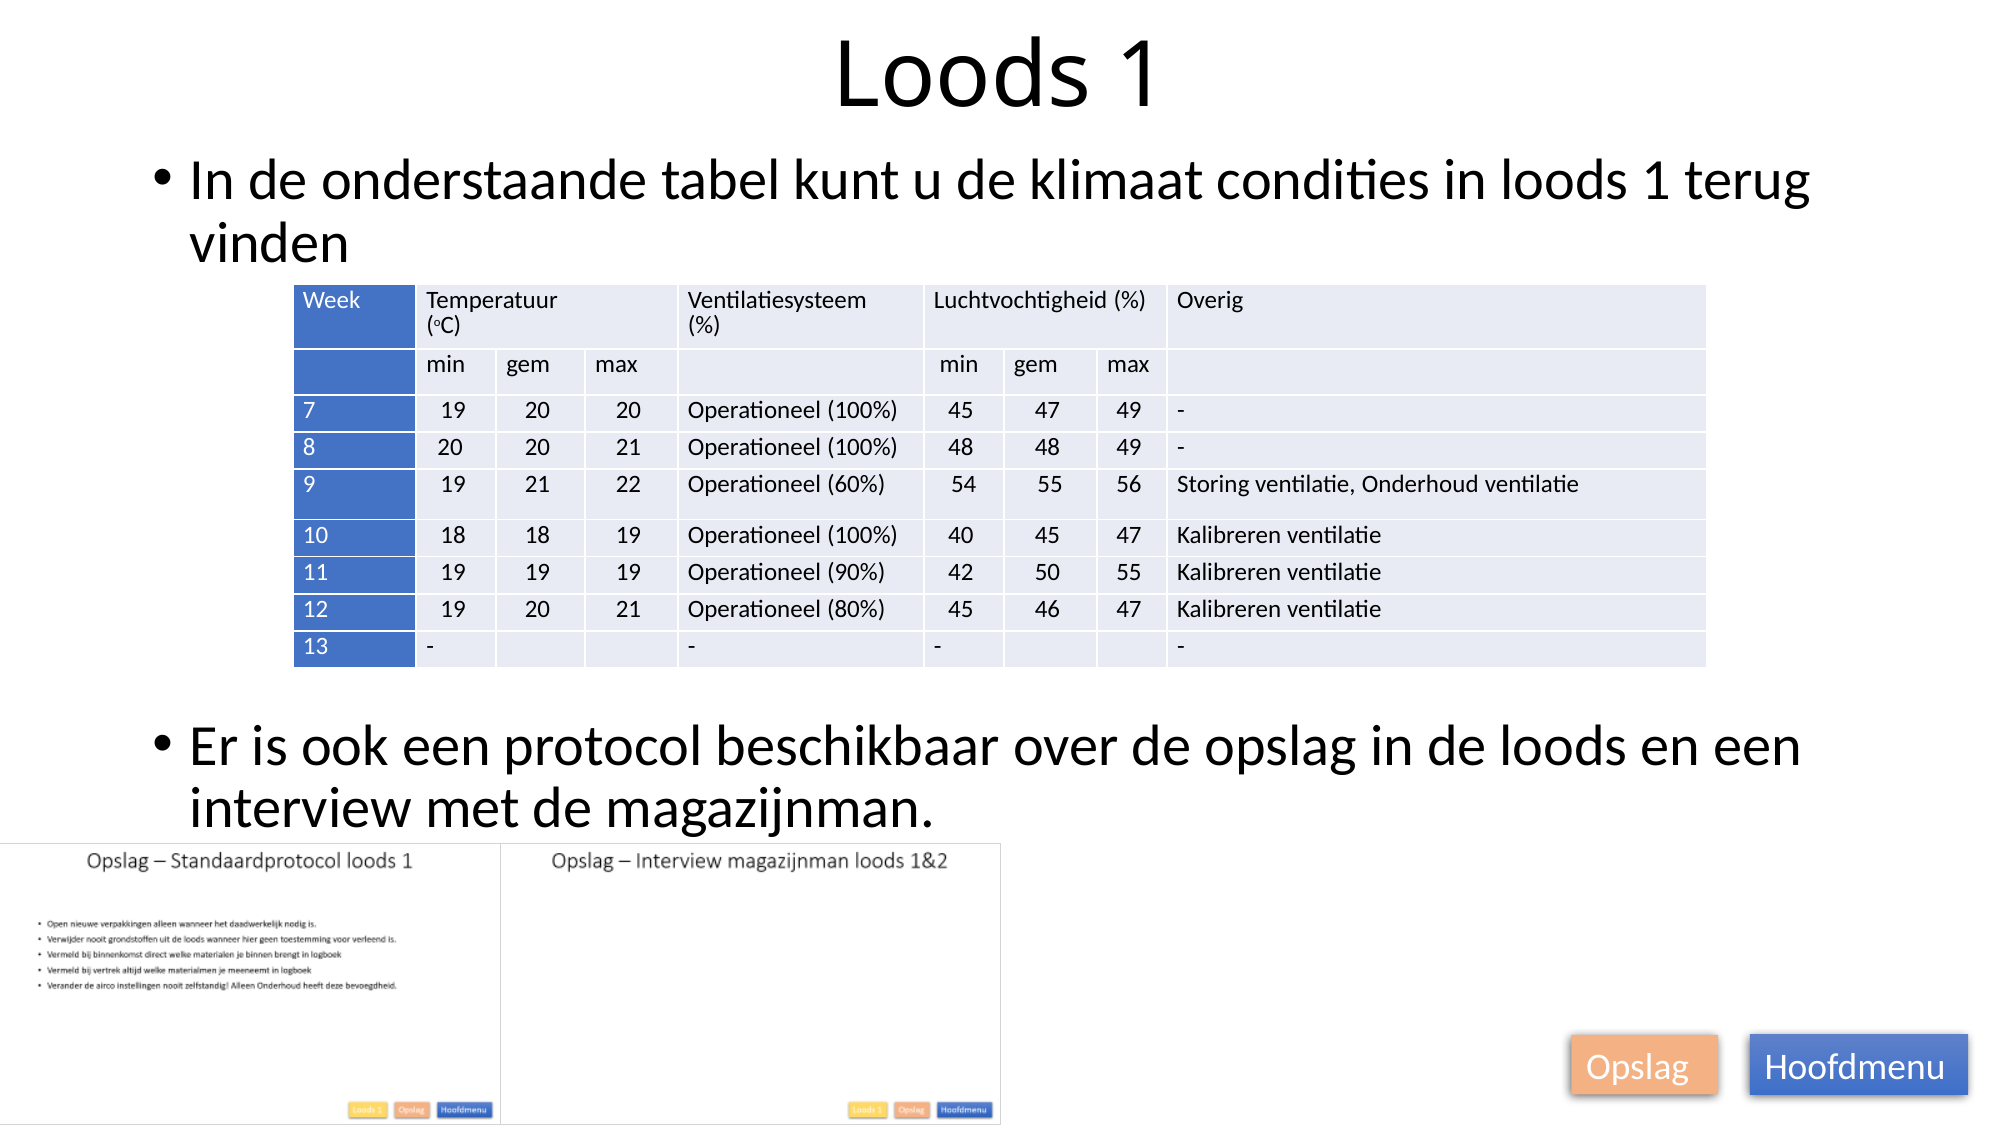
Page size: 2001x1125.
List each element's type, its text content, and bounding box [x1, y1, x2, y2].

table_cell 49 [1098, 433, 1166, 468]
table_header Temperatuur (oC) [417, 285, 677, 348]
table_cell 46 [1005, 595, 1096, 630]
picture [0, 844, 500, 1124]
table_cell 47 [1098, 595, 1166, 630]
table_cell Operationeel (60%) [679, 470, 923, 519]
table_cell 40 [925, 520, 1003, 556]
table_cell 19 [417, 396, 495, 431]
table_cell Kalibreren ventilatie [1168, 520, 1706, 556]
text_box Hoofdmenu [1749, 1034, 1969, 1095]
table_cell - [1168, 433, 1706, 468]
table_cell [1098, 632, 1166, 667]
table_cell - [1168, 632, 1706, 667]
table_cell 45 [925, 396, 1003, 431]
table_cell 12 [294, 595, 415, 630]
table_cell 19 [417, 557, 495, 593]
table_cell 21 [586, 595, 677, 630]
table_cell 20 [586, 396, 677, 431]
table_cell 21 [497, 470, 584, 519]
table_cell 55 [1005, 470, 1096, 519]
text_box Opslag [1571, 1034, 1719, 1095]
table_cell Operationeel (100%) [679, 396, 923, 431]
table_cell 21 [586, 433, 677, 468]
table_cell 10 [294, 520, 415, 556]
table_cell 48 [925, 433, 1003, 468]
table_cell min [417, 350, 495, 394]
table_cell 13 [294, 632, 415, 667]
table_cell - [925, 632, 1003, 667]
table_cell 18 [417, 520, 495, 556]
table_cell [1168, 350, 1706, 394]
table_cell [679, 350, 923, 394]
table_cell 49 [1098, 396, 1166, 431]
table_cell Kalibreren ventilatie [1168, 557, 1706, 593]
table_cell gem [497, 350, 584, 394]
table_cell 48 [1005, 433, 1096, 468]
table_cell max [1098, 350, 1166, 394]
table_cell 45 [1005, 520, 1096, 556]
table_cell 19 [417, 470, 495, 519]
table_cell 9 [294, 470, 415, 519]
table_cell [497, 632, 584, 667]
table_cell 8 [294, 433, 415, 468]
table_cell Kalibreren ventilatie [1168, 595, 1706, 630]
table_cell 45 [925, 595, 1003, 630]
table_header Ventilatiesysteem (%) [679, 285, 923, 348]
table_cell [586, 632, 677, 667]
table_cell - [1168, 396, 1706, 431]
table_header Overig [1168, 285, 1706, 348]
picture [501, 844, 1000, 1124]
table_cell 19 [586, 520, 677, 556]
table_cell Storing ventilatie, Onderhoud ventilatie [1168, 470, 1706, 519]
table_cell 20 [497, 396, 584, 431]
list In de onderstaande tabel kunt u de klimaat condities in loods 1 terug vinden Er is ook een protocol beschikbaar over de opslag in de loods en een interview met de magazijnman. [137, 152, 1863, 1014]
table_header Luchtvochtigheid (%) [925, 285, 1166, 348]
table_cell 56 [1098, 470, 1166, 519]
table_cell 11 [294, 557, 415, 593]
table_cell 20 [417, 433, 495, 468]
table_cell 22 [586, 470, 677, 519]
table_cell 19 [586, 557, 677, 593]
table_cell 47 [1098, 520, 1166, 556]
table_cell max [586, 350, 677, 394]
title Loods 1 [137, 3, 1863, 152]
table_cell 55 [1098, 557, 1166, 593]
table_cell 7 [294, 396, 415, 431]
table_cell 19 [497, 557, 584, 593]
table_header Week [294, 285, 415, 348]
table_cell [1005, 632, 1096, 667]
table_cell Operationeel (90%) [679, 557, 923, 593]
table_cell [294, 350, 415, 394]
table_cell Operationeel (80%) [679, 595, 923, 630]
table_cell 19 [417, 595, 495, 630]
table_cell 42 [925, 557, 1003, 593]
table_cell 20 [497, 433, 584, 468]
table_cell gem [1005, 350, 1096, 394]
table_cell Operationeel (100%) [679, 520, 923, 556]
table_cell 50 [1005, 557, 1096, 593]
table_cell Operationeel (100%) [679, 433, 923, 468]
table_cell 20 [497, 595, 584, 630]
table_cell 47 [1005, 396, 1096, 431]
table_cell min [925, 350, 1003, 394]
table_cell 18 [497, 520, 584, 556]
table_cell - [679, 632, 923, 667]
table_cell 54 [925, 470, 1003, 519]
table_cell - [417, 632, 495, 667]
